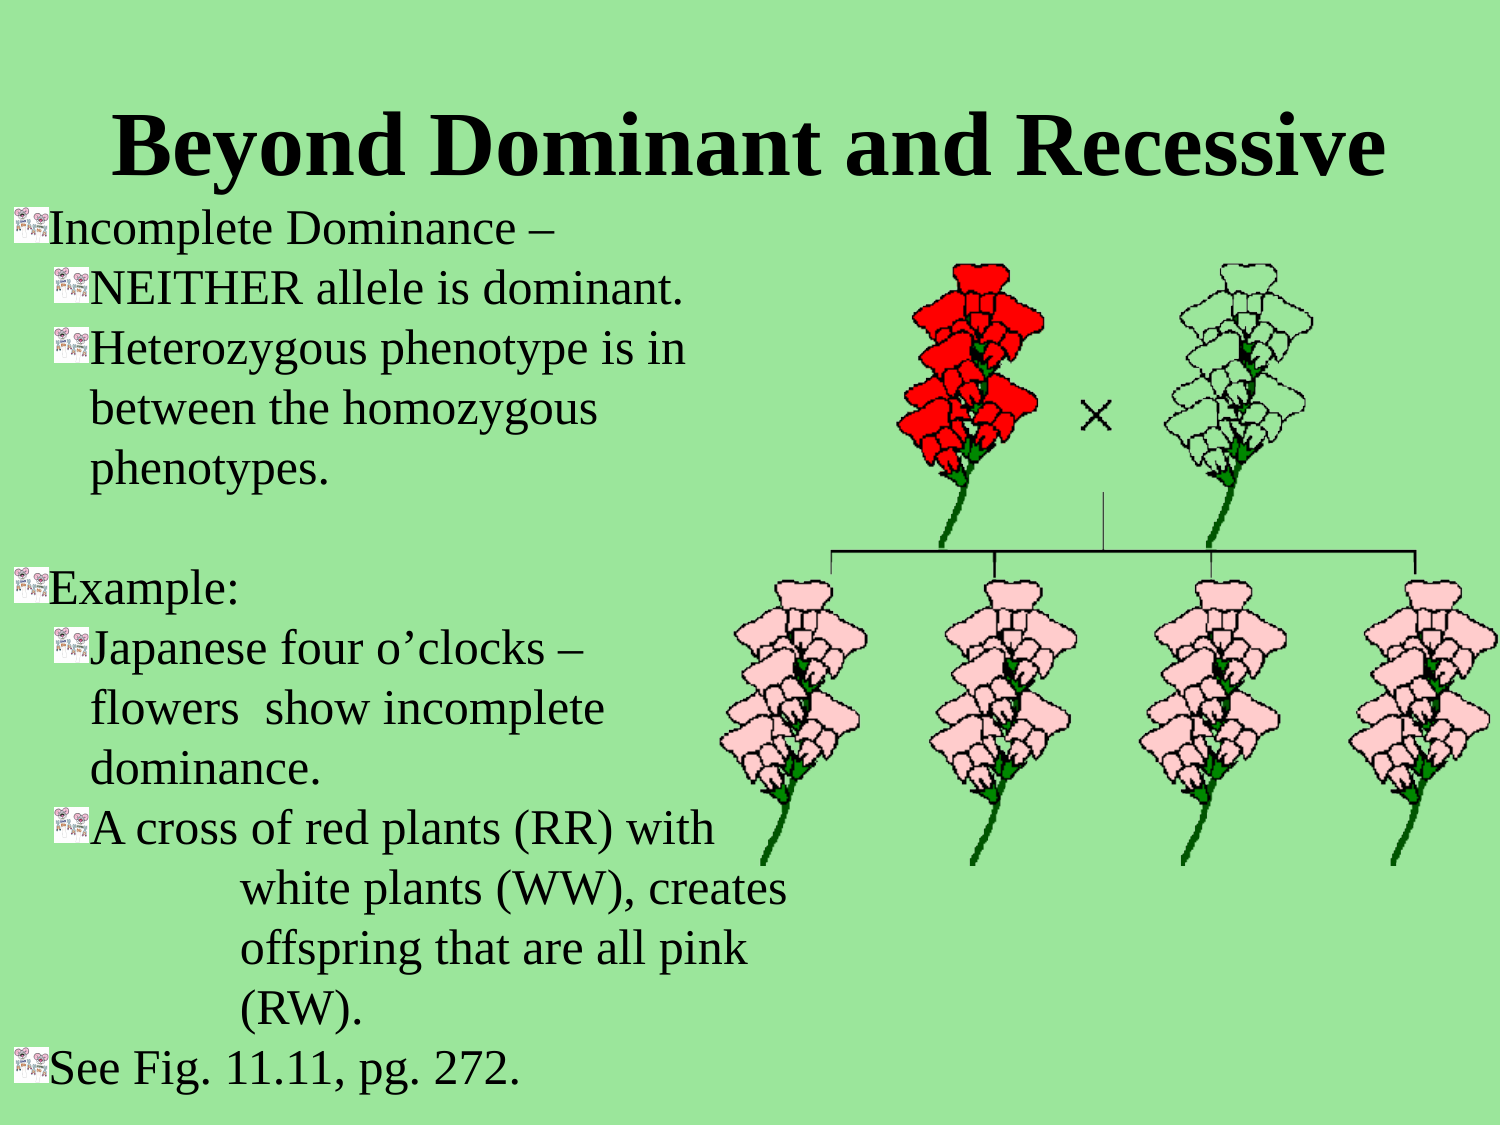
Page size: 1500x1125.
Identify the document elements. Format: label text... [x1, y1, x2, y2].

picture [14, 567, 49, 603]
text_box Incomplete Dominance – NEITHER allele is dominant. Heterozygous phenotype is in between the homozygous phenotypes. Example: Japanese four o’clocks – flowers show incomplete dominance. A cross of red plants (RR) with white plants (WW), creates offspring that are all pink (RW). See Fig. 11.11, pg. 272. [0, 187, 813, 1125]
picture [54, 807, 89, 843]
picture [14, 1047, 49, 1083]
title Beyond Dominant and Recessive [75, 45, 1425, 233]
picture [54, 327, 89, 363]
picture [14, 207, 49, 243]
picture [54, 627, 89, 663]
picture [718, 262, 1500, 866]
picture [54, 267, 89, 303]
